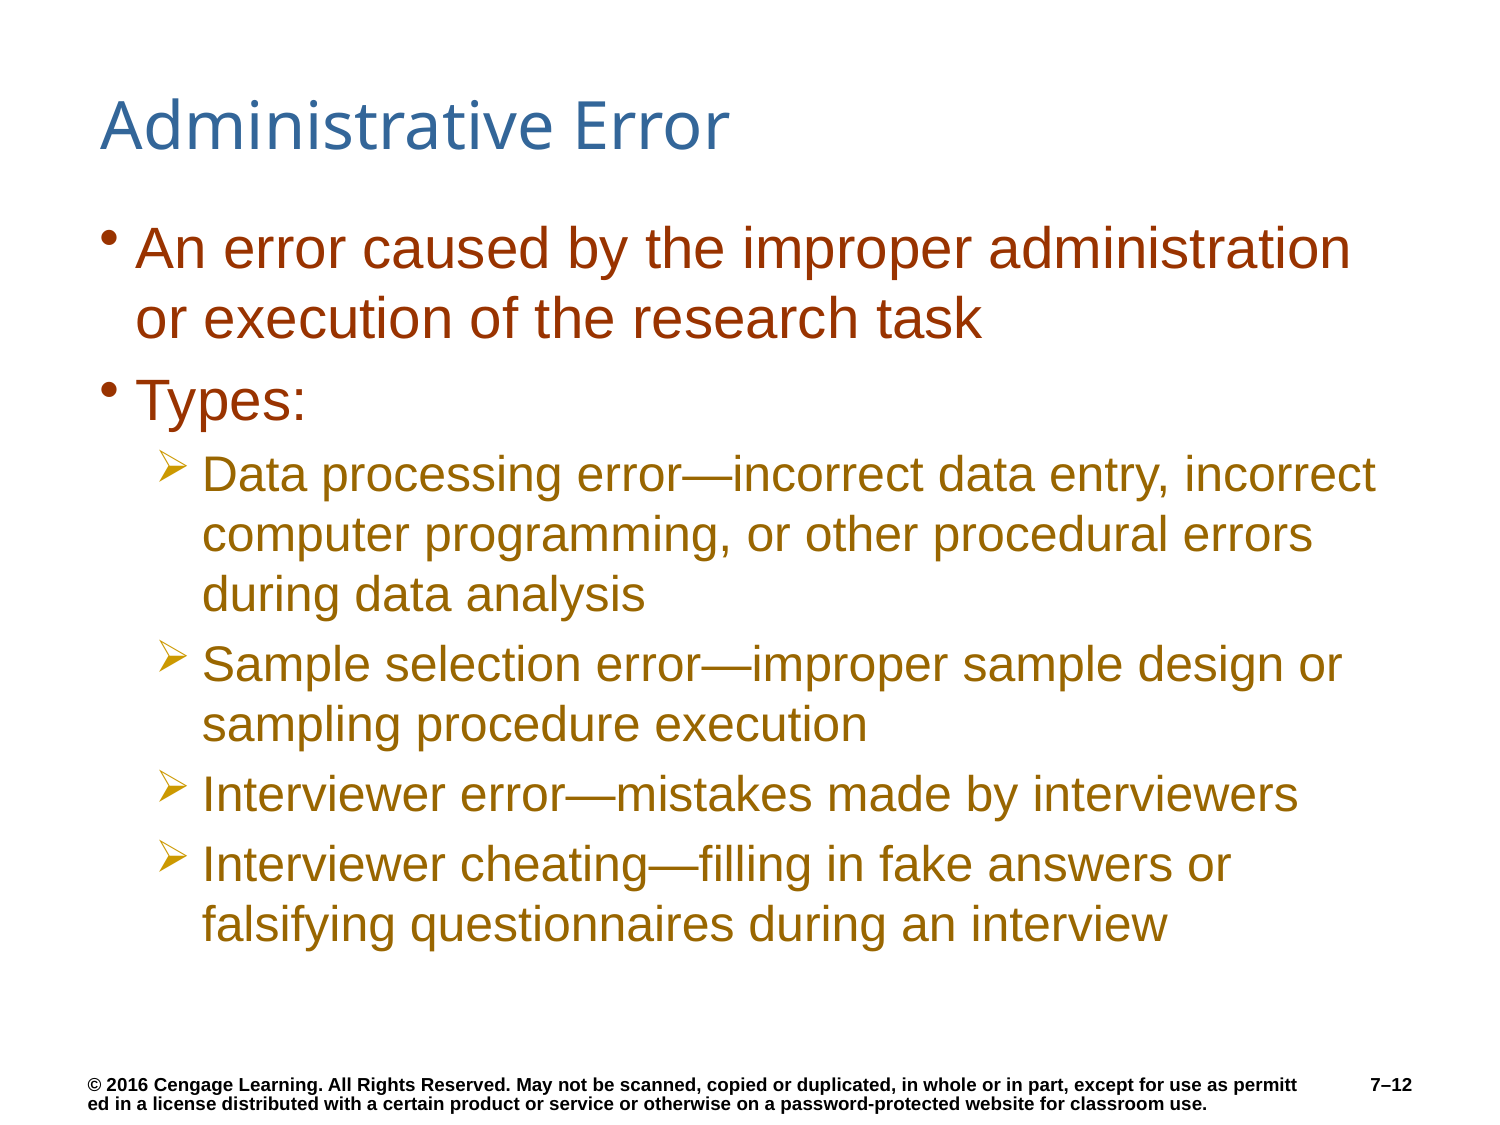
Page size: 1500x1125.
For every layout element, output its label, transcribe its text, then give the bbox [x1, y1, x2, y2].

list An error caused by the improper administration or execution of the research task Types: Data processing error—incorrect data entry, incorrect computer programming, or other procedural errors during data analysis Sample selection error—improper sample design or sampling procedure execution Interviewer error—mistakes made by interviewers Interviewer cheating—filling in fake answers or falsifying questionnaires during an interview [84, 202, 1414, 1013]
slide_number 7–12 [1050, 1042, 1413, 1103]
title Administrative Error [85, 75, 1411, 171]
footer © 2016 Cengage Learning. All Rights Reserved. May not be scanned, copied or duplicated, in whole or in part, except for use as permitted in a license distributed with a certain product or service or otherwise on a password-protected website for classroom use. [87, 1057, 1050, 1103]
